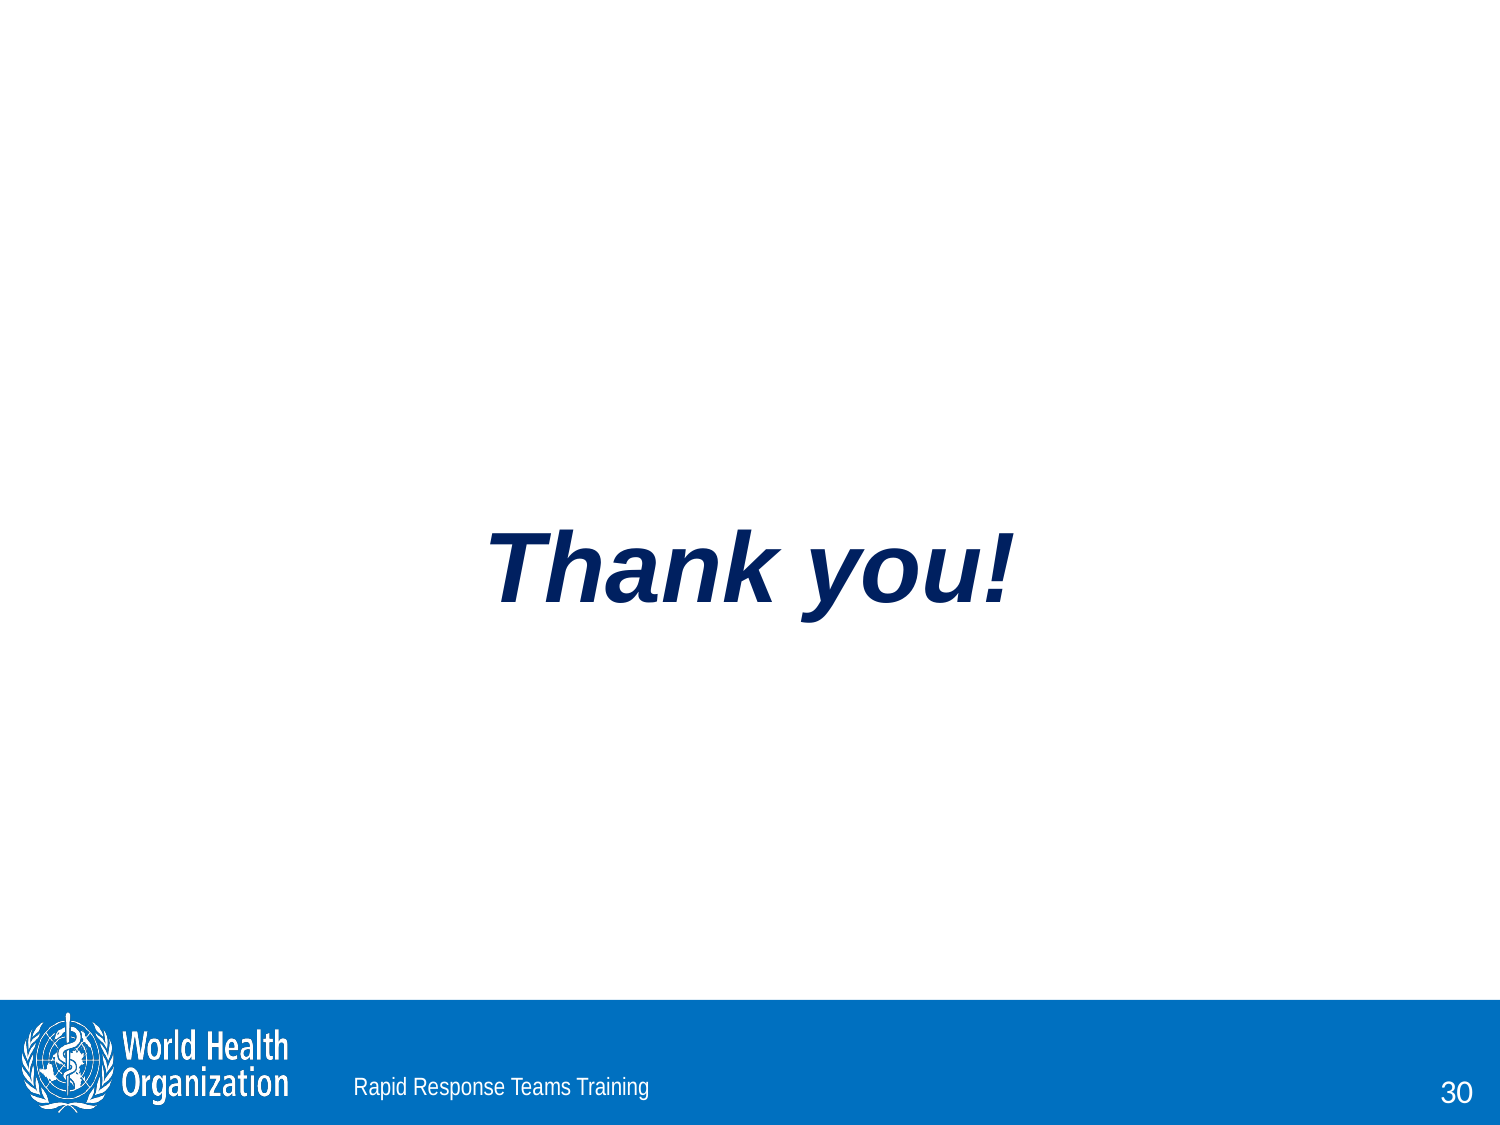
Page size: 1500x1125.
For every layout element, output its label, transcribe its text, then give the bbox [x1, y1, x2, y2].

title Thank you! [75, 468, 1425, 657]
picture [21, 1012, 288, 1113]
